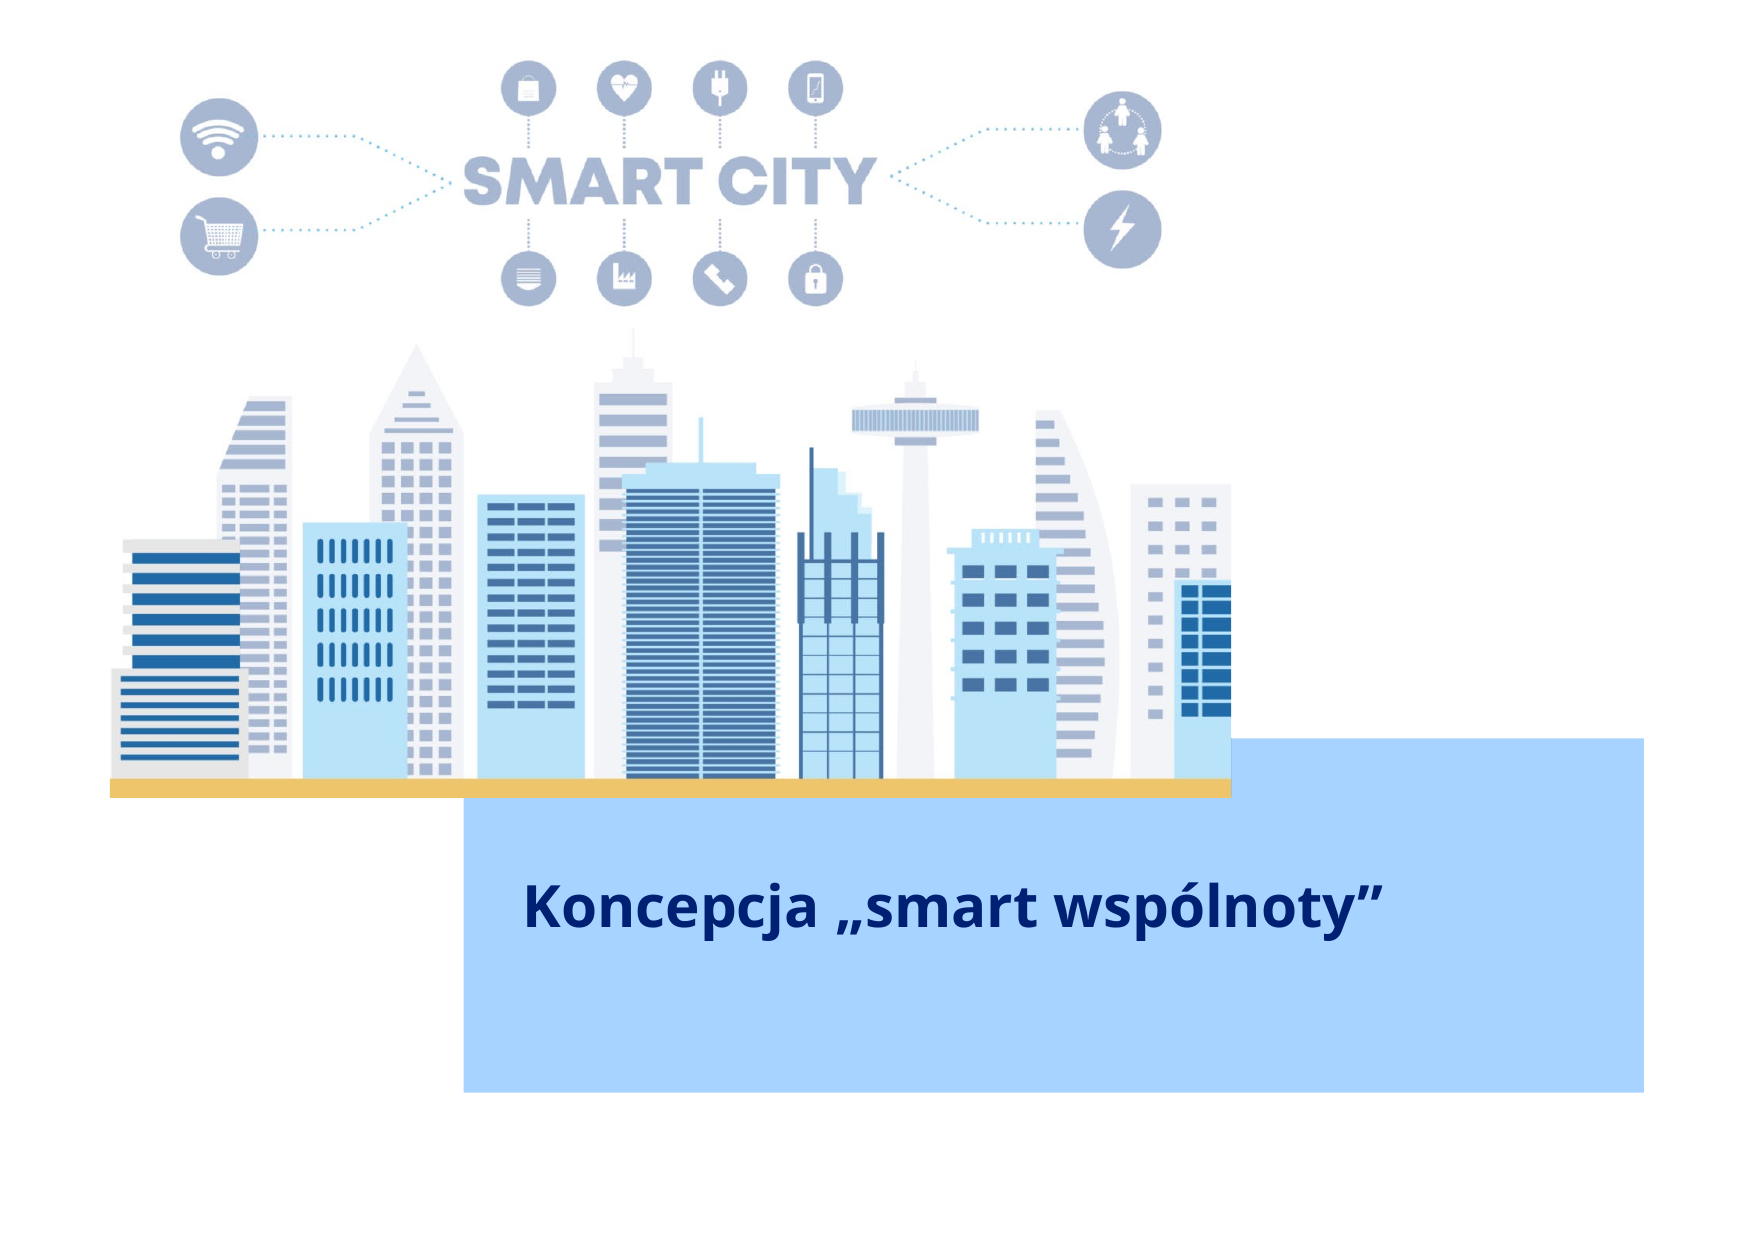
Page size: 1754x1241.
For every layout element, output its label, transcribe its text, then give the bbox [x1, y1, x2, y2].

picture [109, 0, 1232, 798]
title Koncepcja „smart wspólnoty” [522, 852, 1586, 1069]
